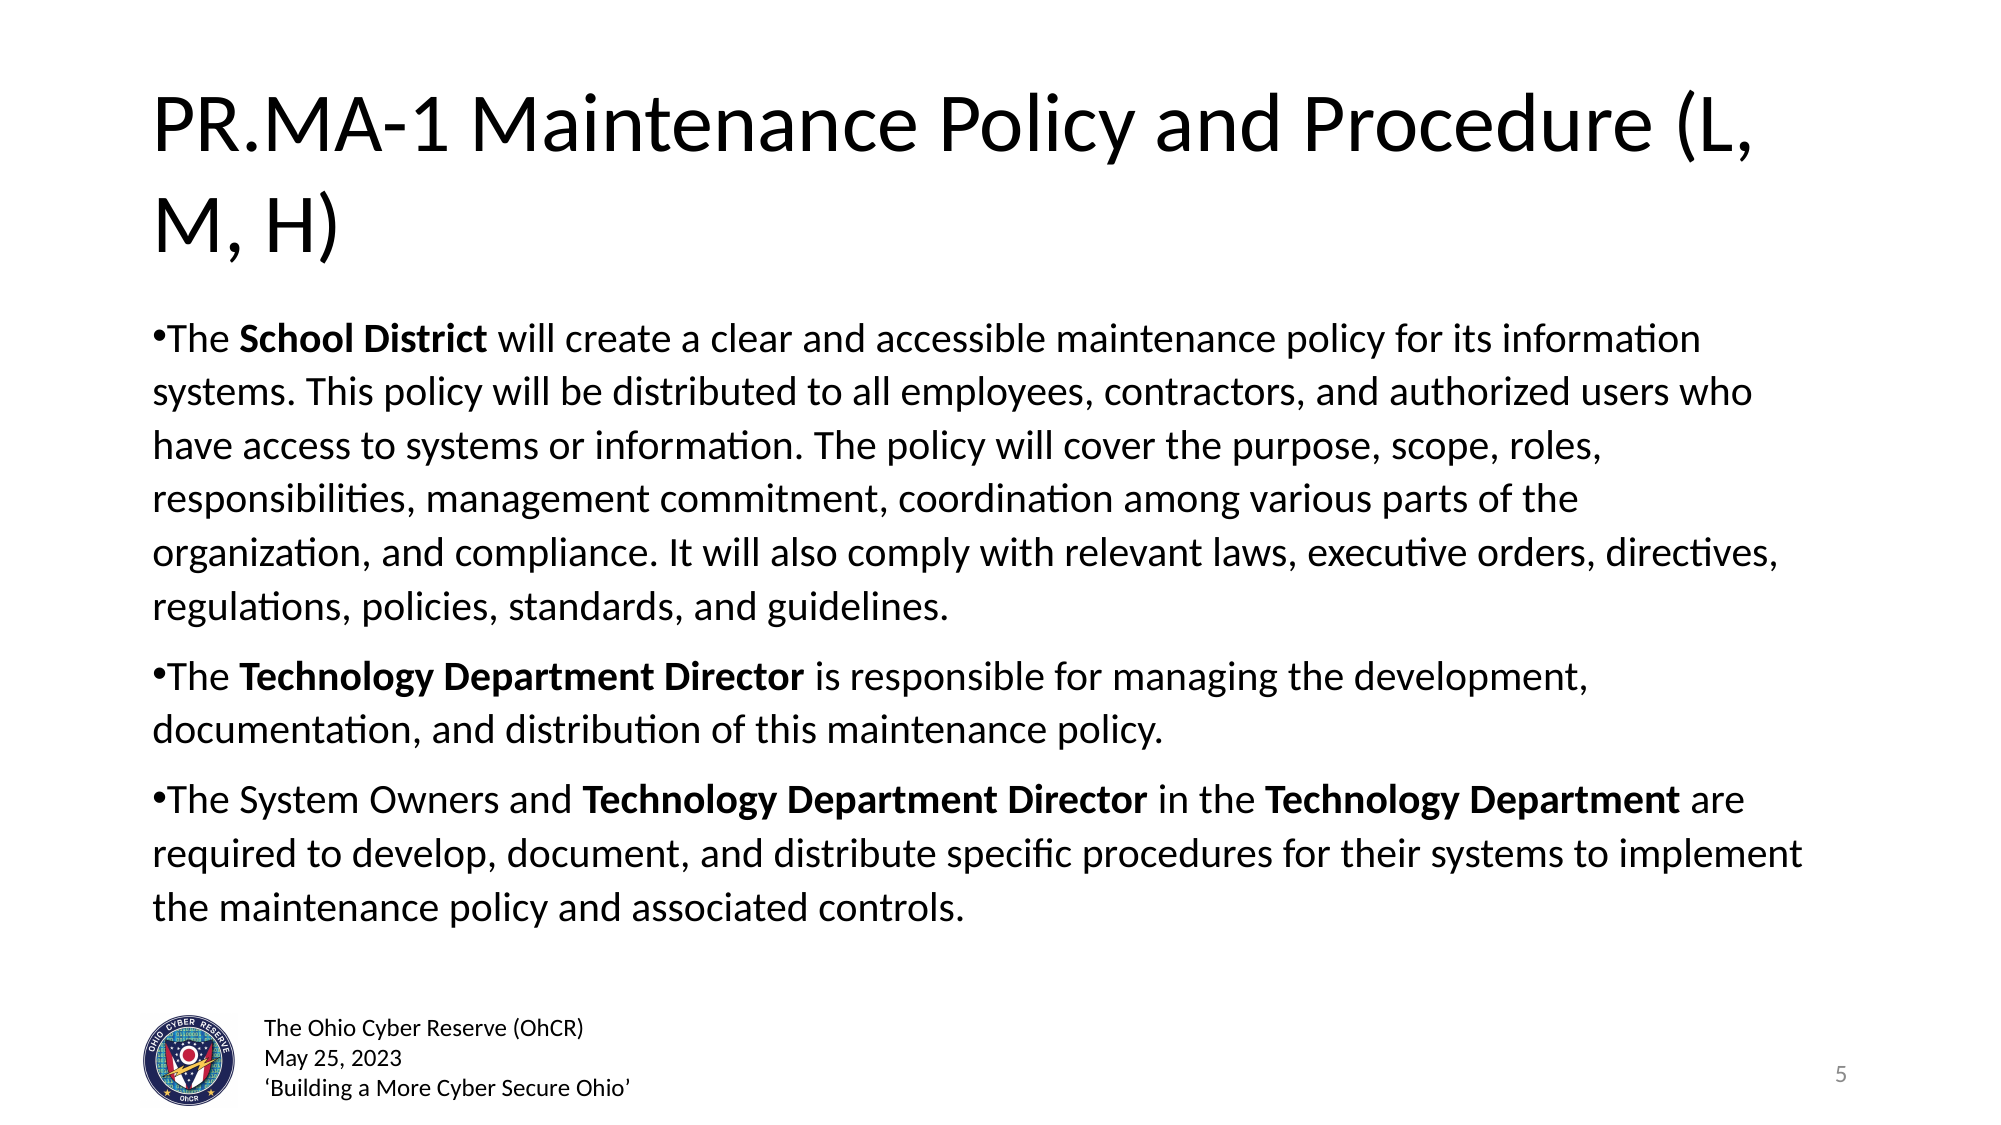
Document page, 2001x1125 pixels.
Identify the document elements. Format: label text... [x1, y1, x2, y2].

text_box The Ohio Cyber Reserve (OhCR) May 25, 2023 ‘Building a More Cyber Secure Ohio’ [249, 1004, 647, 1109]
list The School District will create a clear and accessible maintenance policy for its information systems. This policy will be distributed to all employees, contractors, and authorized users who have access to systems or information. The policy will cover the purpose, scope, roles, responsibilities, management commitment, coordination among various parts of the organization, and compliance. It will also comply with relevant laws, executive orders, directives, regulations, policies, standards, and guidelines. The Technology Department Director is responsible for managing the development, documentation, and distribution of this maintenance policy. The System Owners and Technology Department Director in the Technology Department are required to develop, document, and distribute specific procedures for their systems to implement the maintenance policy and associated controls. [137, 299, 1820, 958]
slide_number 5 [1412, 1042, 1863, 1103]
picture [140, 1013, 238, 1108]
title PR.MA-1 Maintenance Policy and Procedure (L, M, H) [137, 59, 1863, 278]
